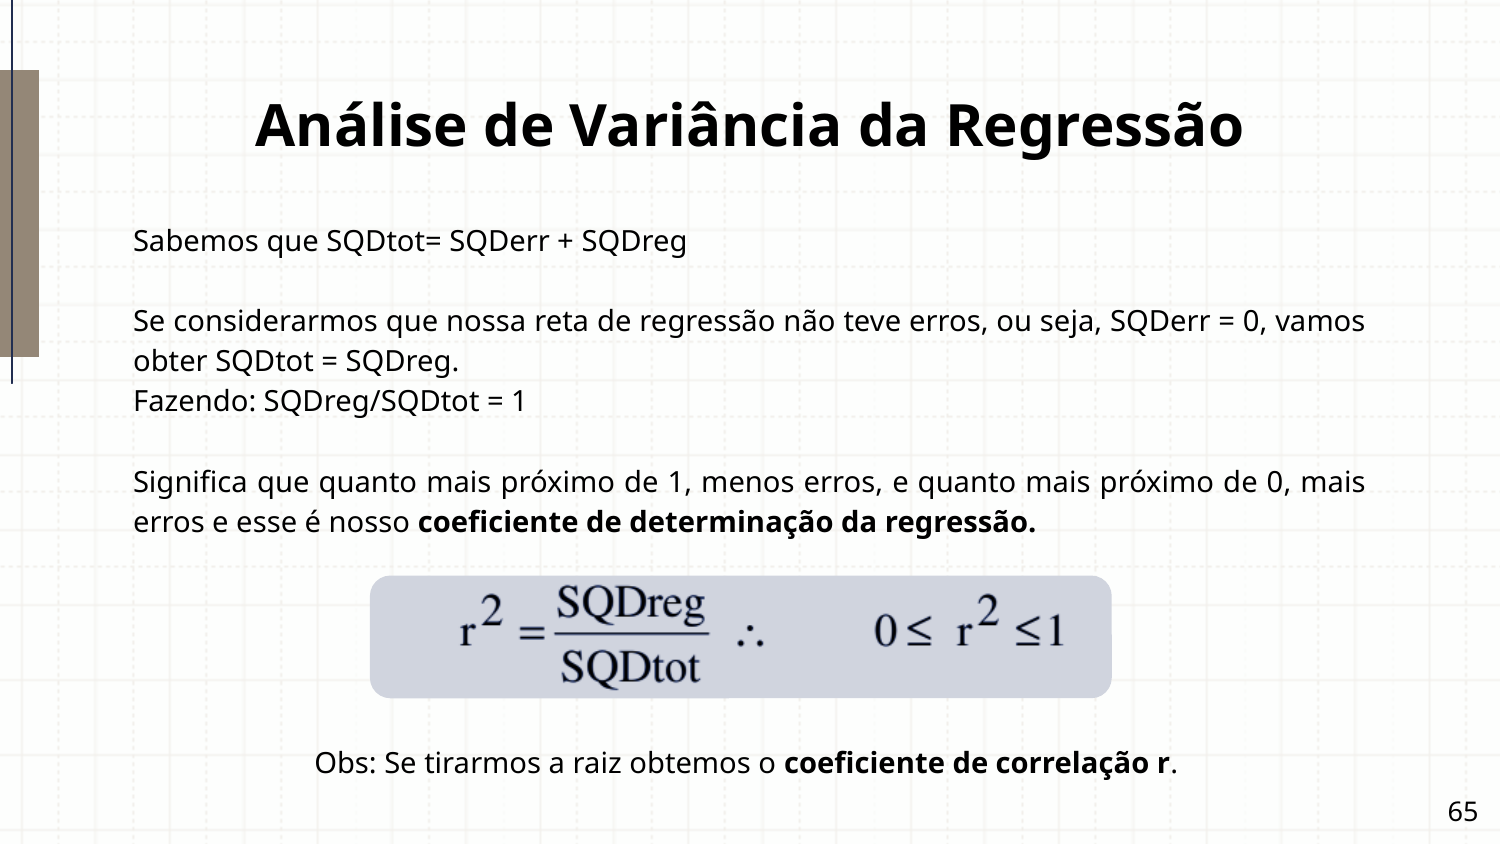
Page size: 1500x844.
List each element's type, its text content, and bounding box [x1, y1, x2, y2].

title Análise de Variância da Regressão [118, 72, 1382, 167]
picture [369, 575, 1112, 699]
subtitle Sabemos que SQDtot= SQDerr + SQDreg Se considerarmos que nossa reta de regressão não teve erros, ou seja, SQDerr = 0, vamos obter SQDtot = SQDreg. Fazendo: SQDreg/SQDtot = 1 Significa que quanto mais próximo de 1, menos erros, e quanto mais próximo de 0, mais erros e esse é nosso coeficiente de determinação da regressão. Obs: Se tirarmos a raiz obtemos o coeficiente de correlação r. [118, 201, 1382, 335]
slide_number ‹#› [1403, 779, 1494, 844]
